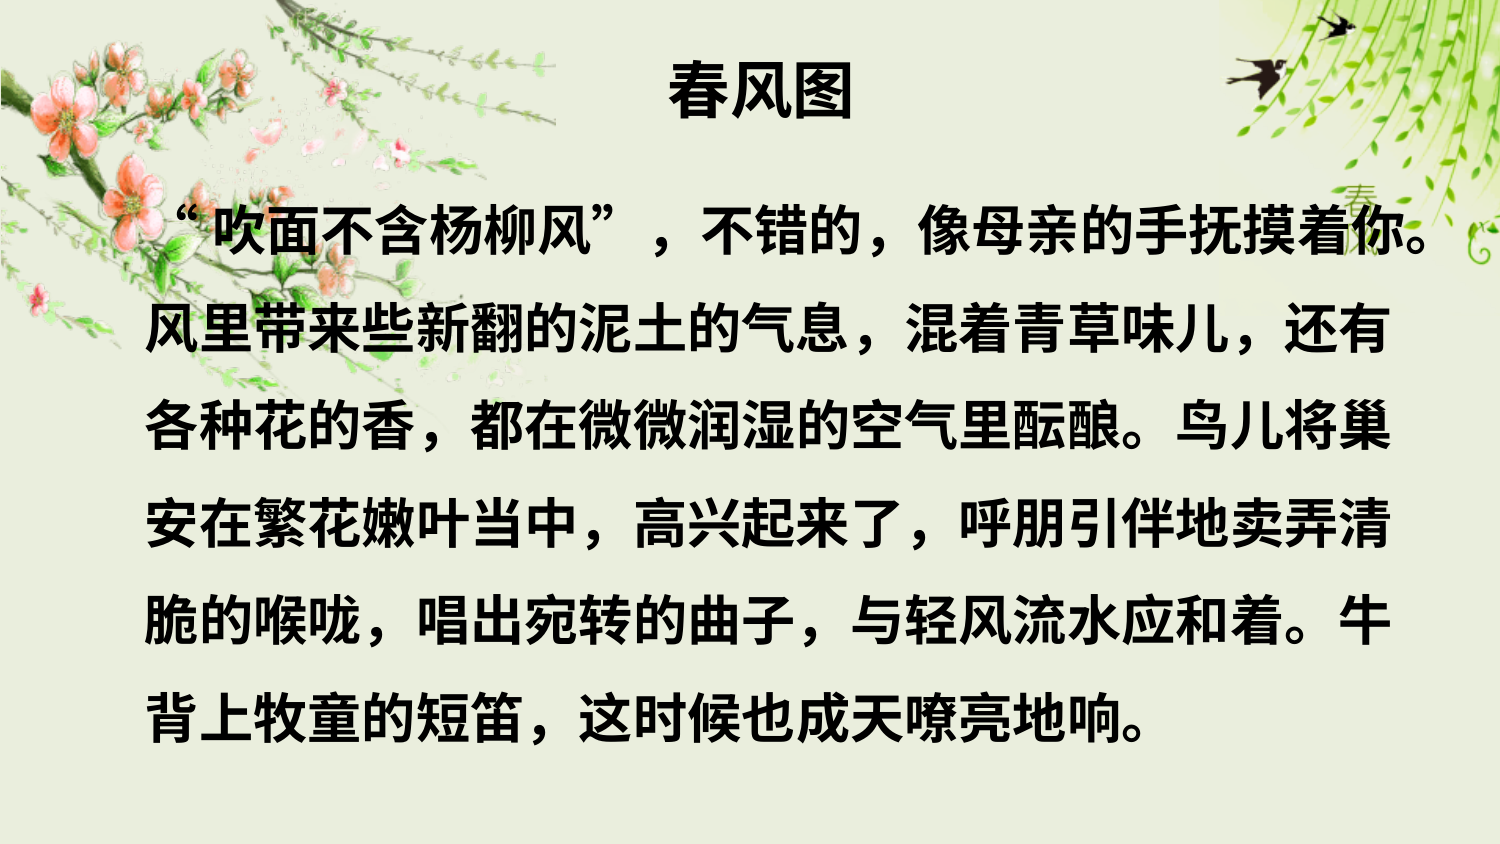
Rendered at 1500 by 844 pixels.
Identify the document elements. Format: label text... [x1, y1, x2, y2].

picture [1, 0, 556, 844]
picture [1219, 0, 1500, 316]
text_box “吹面不含杨柳风”，不错的，像母亲的手抚摸着你。风里带来些新翻的泥土的气息，混着青草味儿，还有各种花的香，都在微微润湿的空气里酝酿。鸟儿将巢安在繁花嫩叶当中，高兴起来了，呼朋引伴地卖弄清脆的喉咙，唱出宛转的曲子，与轻风流水应和着。牛背上牧童的短笛，这时候也成天嘹亮地响。 [556, 158, 1421, 755]
text_box 春风图 [653, 45, 870, 132]
